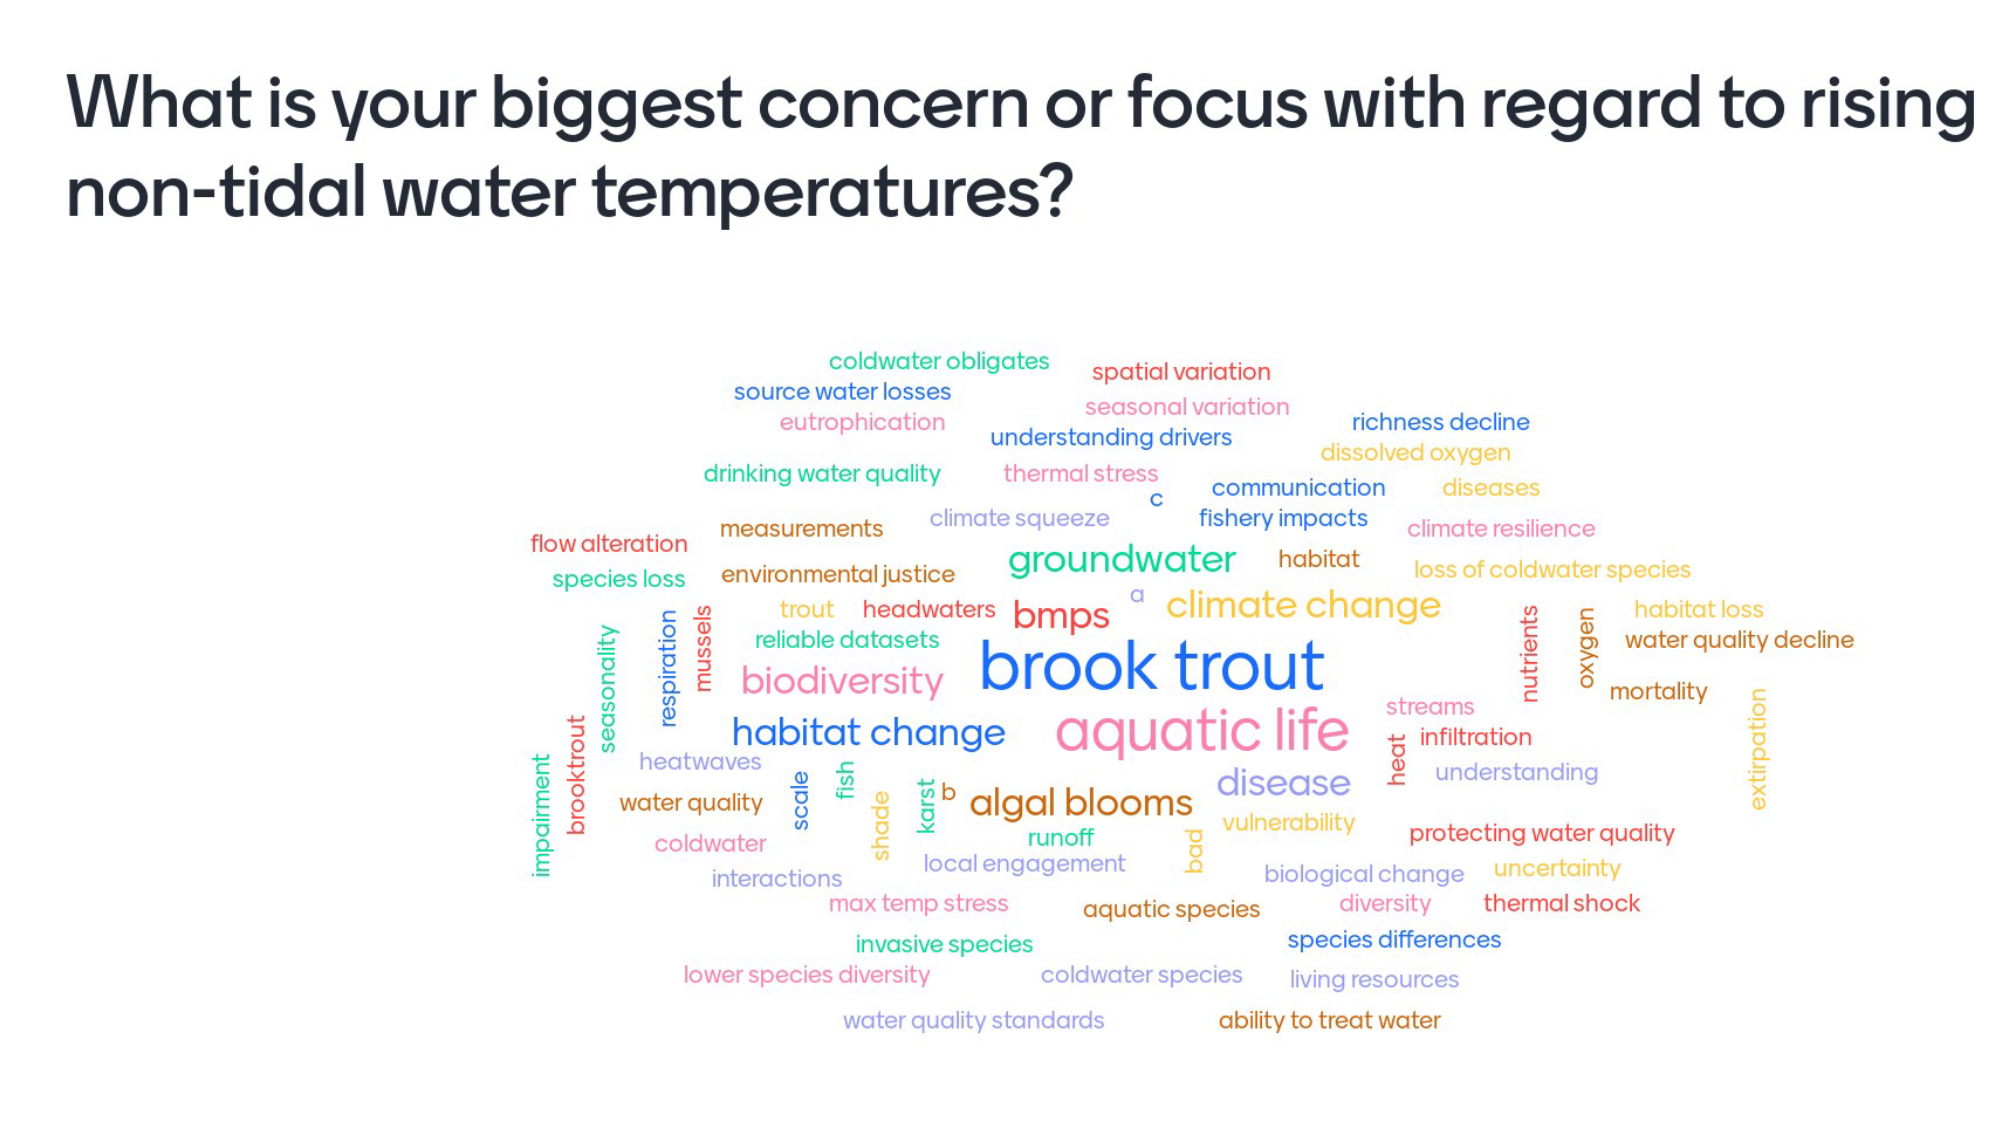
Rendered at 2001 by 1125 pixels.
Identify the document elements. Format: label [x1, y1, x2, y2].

picture [47, 52, 2000, 1073]
